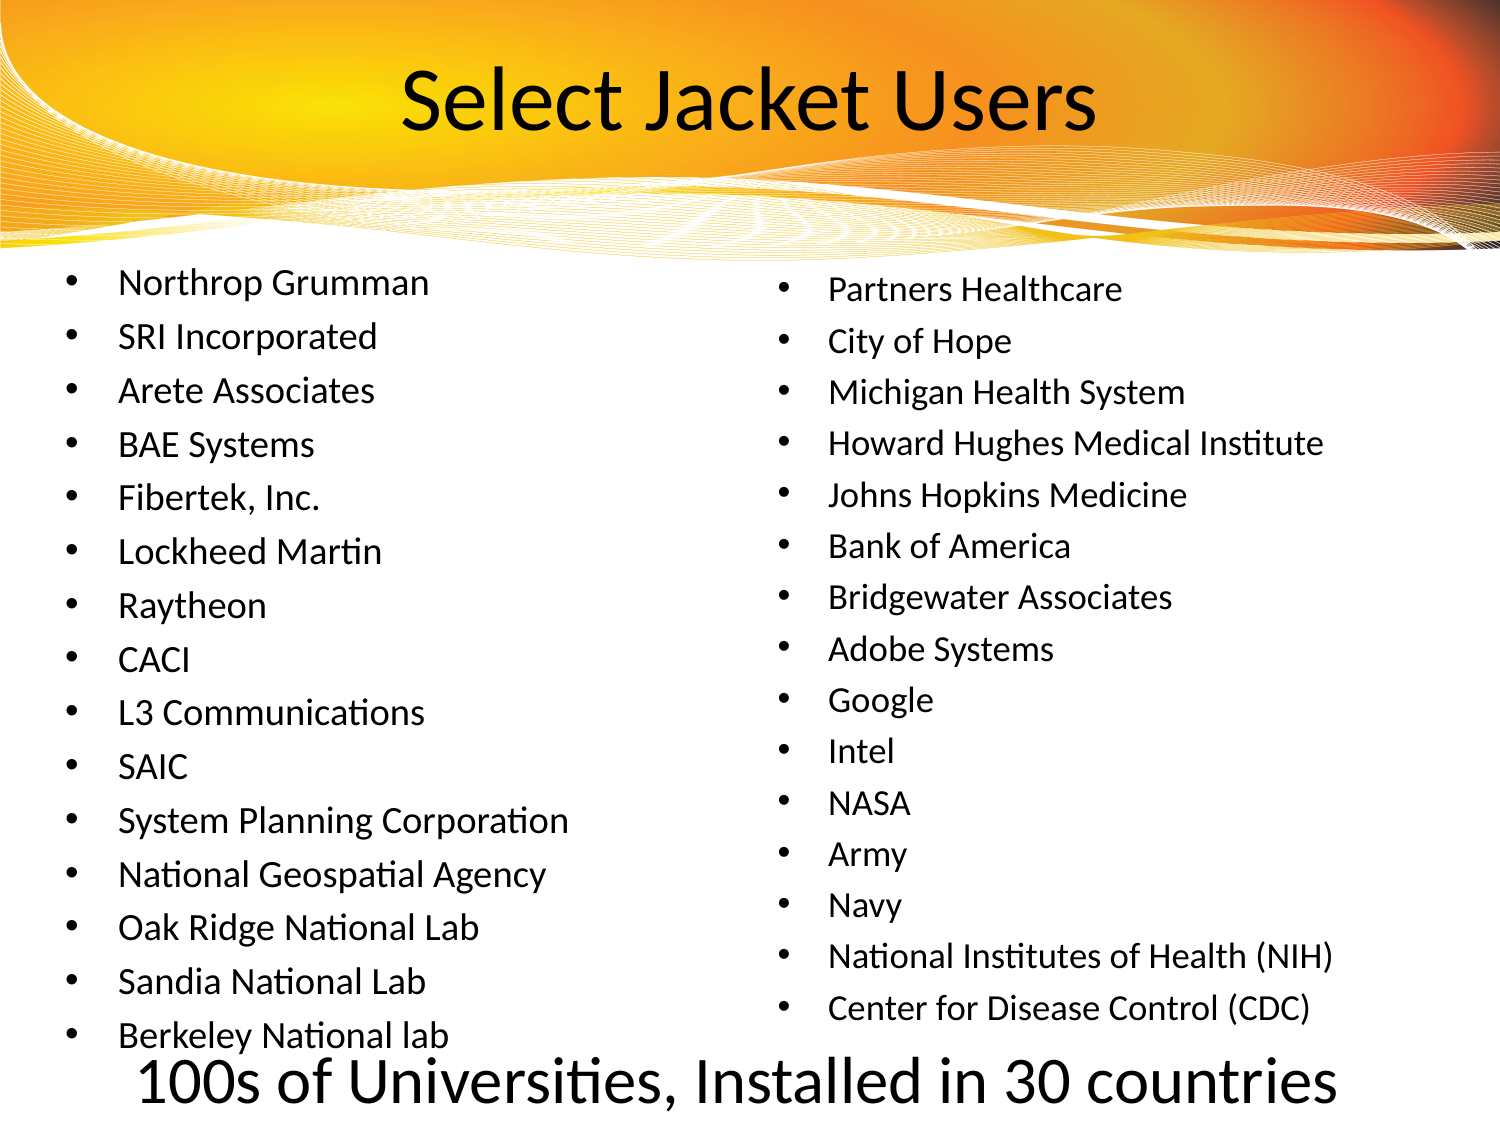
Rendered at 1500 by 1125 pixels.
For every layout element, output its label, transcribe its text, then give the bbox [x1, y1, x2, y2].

text_box 100s of Universities, Installed in 30 countries [119, 1029, 1355, 1124]
picture [0, 0, 1500, 1125]
list Partners Healthcare City of Hope Michigan Health System Howard Hughes Medical Institute Johns Hopkins Medicine Bank of America Bridgewater Associates Adobe Systems Google Intel NASA Army Navy National Institutes of Health (NIH) Center for Disease Control (CDC) [762, 257, 1425, 1038]
list Northrop Grumman SRI Incorporated Arete Associates BAE Systems Fibertek, Inc. Lockheed Martin Raytheon CACI L3 Communications SAIC System Planning Corporation National Geospatial Agency Oak Ridge National Lab Sandia National Lab Berkeley National lab [50, 249, 738, 1075]
title Select Jacket Users [75, 0, 1425, 188]
